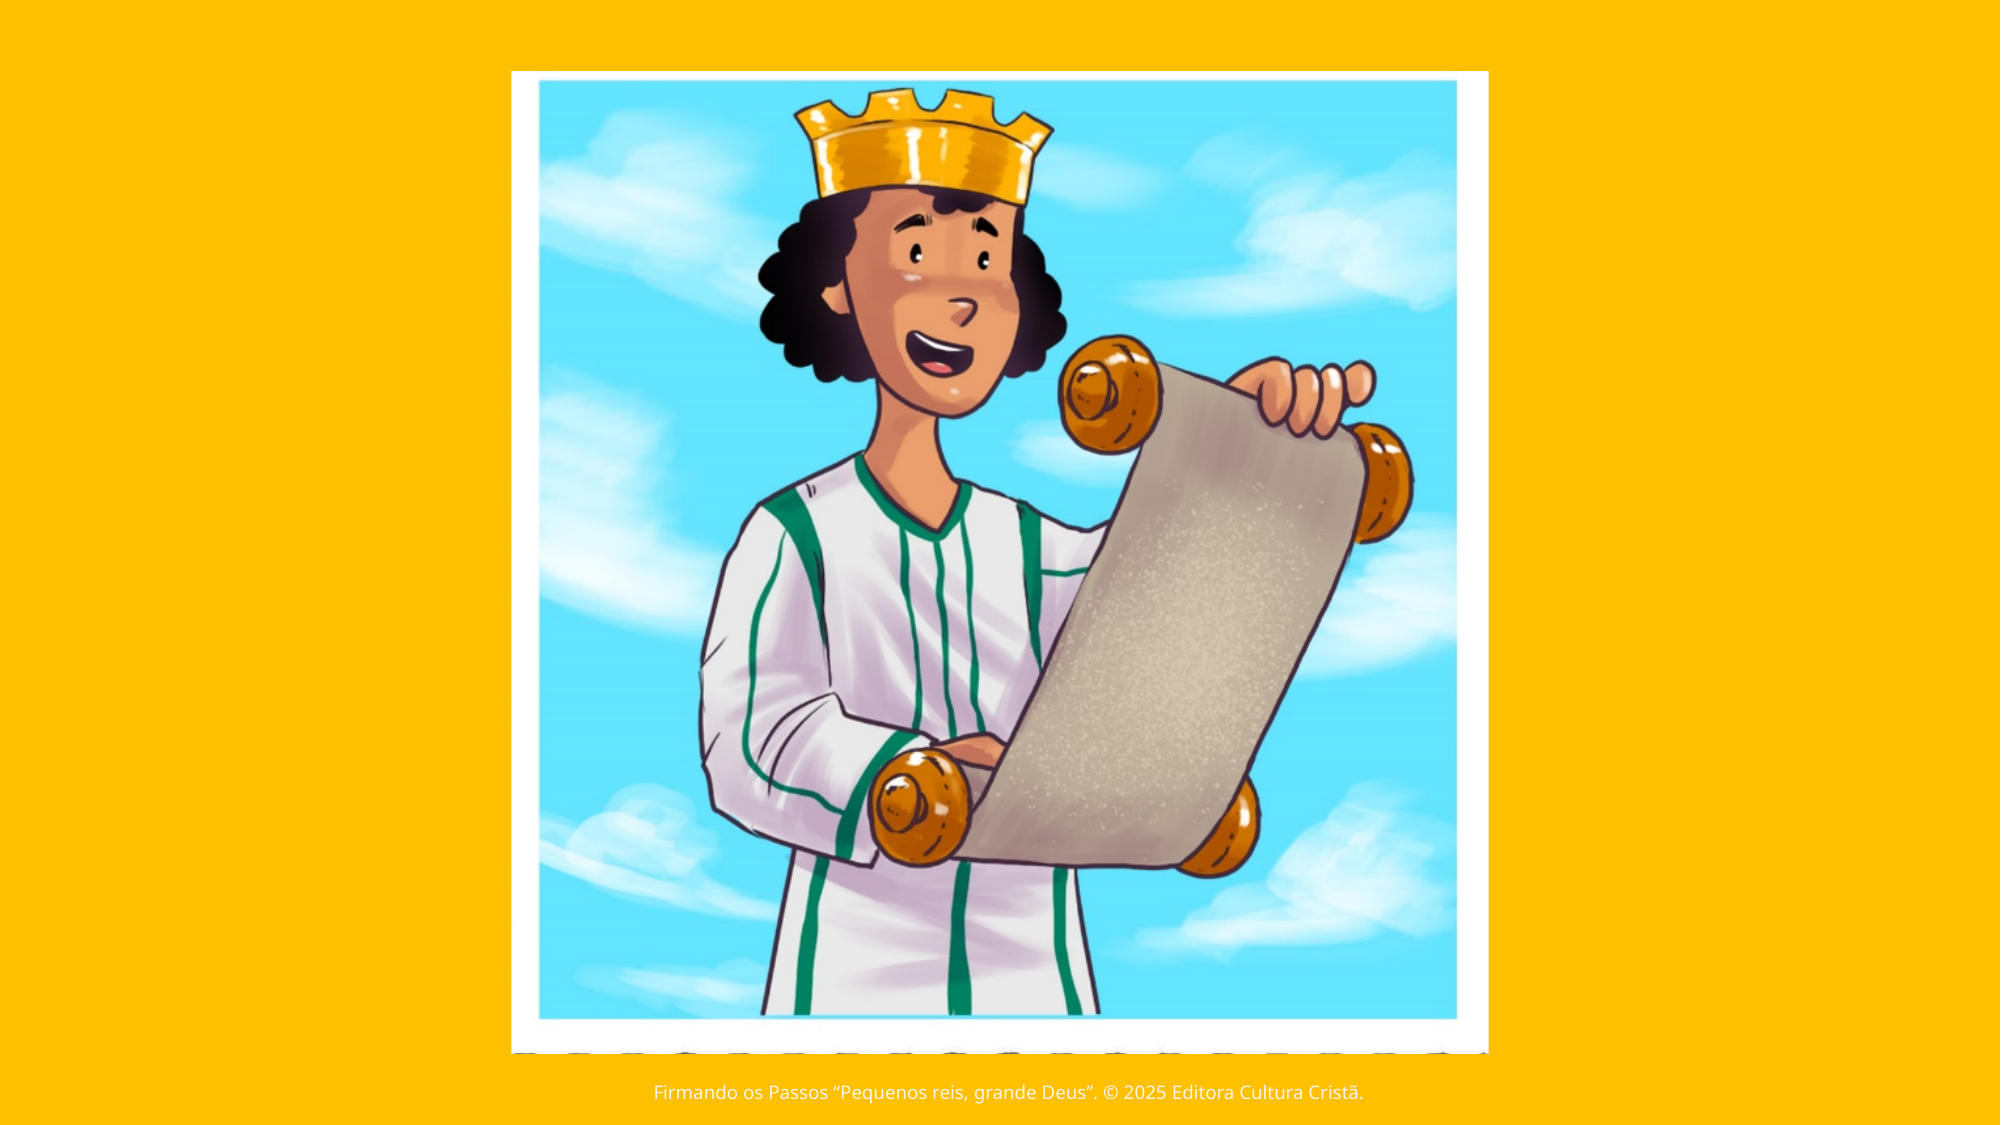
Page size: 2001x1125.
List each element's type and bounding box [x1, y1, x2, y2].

text_box [0, 70, 2000, 1125]
